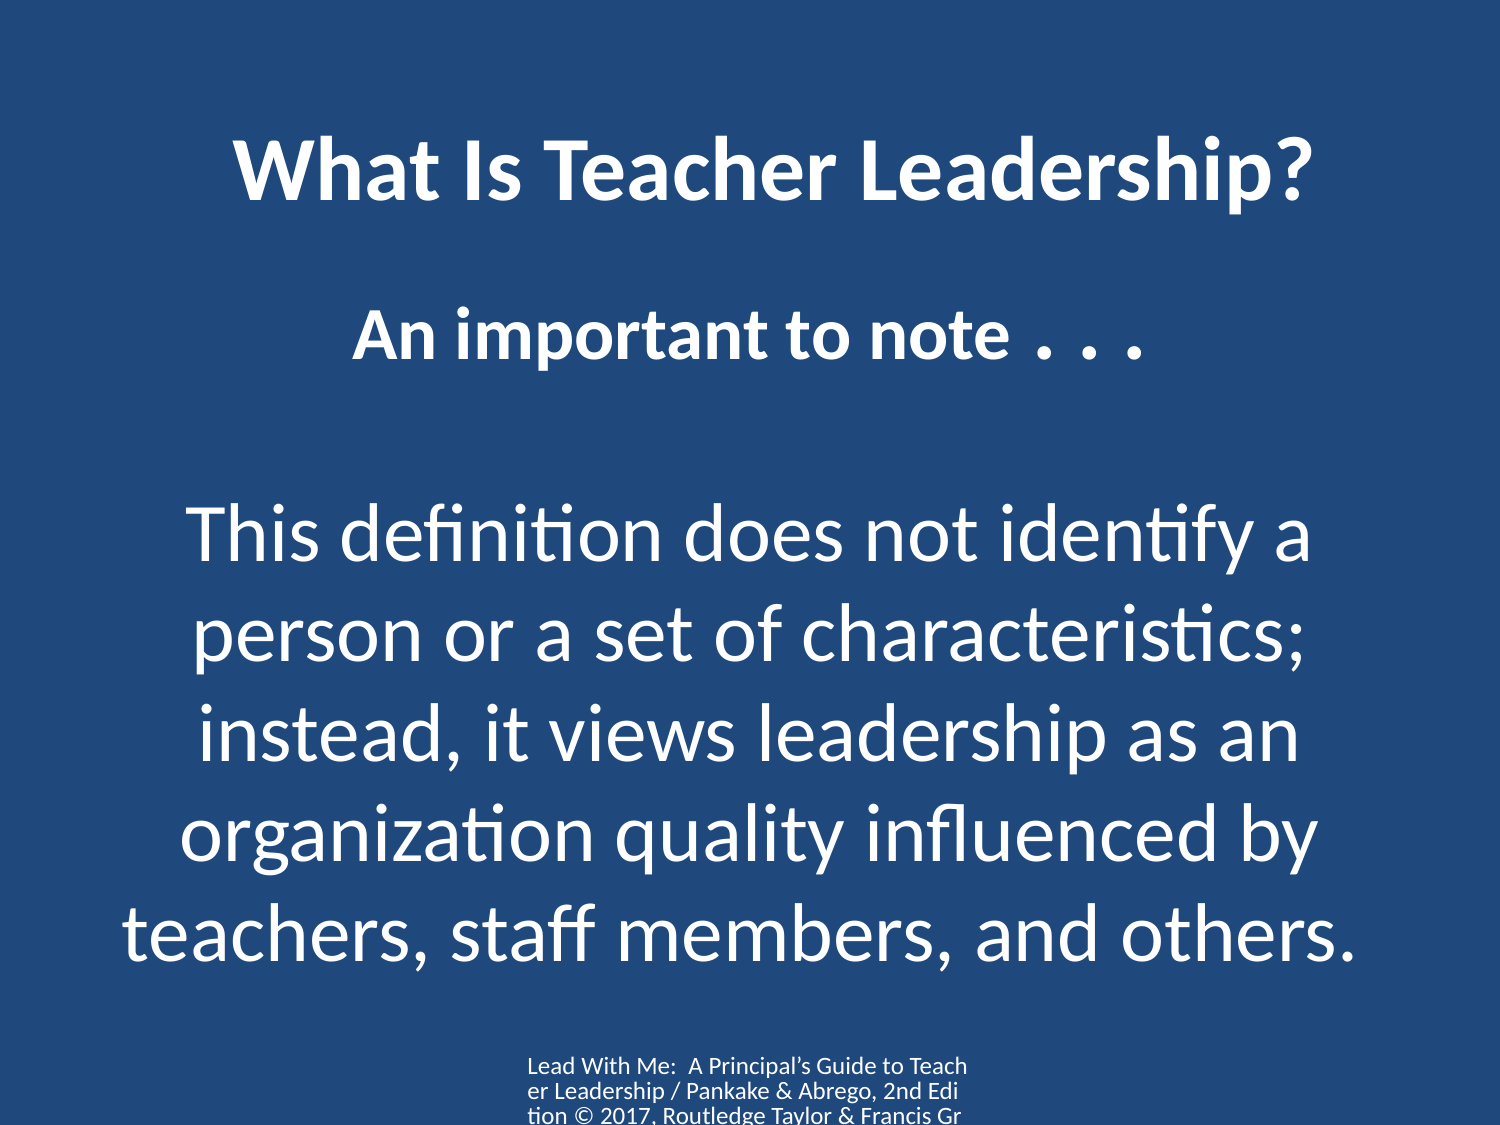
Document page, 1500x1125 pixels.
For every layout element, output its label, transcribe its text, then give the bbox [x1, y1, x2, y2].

text_box What Is Teacher Leadership? [99, 70, 1450, 258]
list This definition does not identify a person or a set of characteristics; instead, it views leadership as an organization quality influenced by teachers, staff members, and others. [75, 470, 1425, 996]
title An important to note . . . [75, 228, 1425, 417]
footer Lead With Me: A Principal’s Guide to Teacher Leadership / Pankake & Abrego, 2nd Edition © 2017, Routledge Taylor & Francis Group [512, 1034, 988, 1095]
